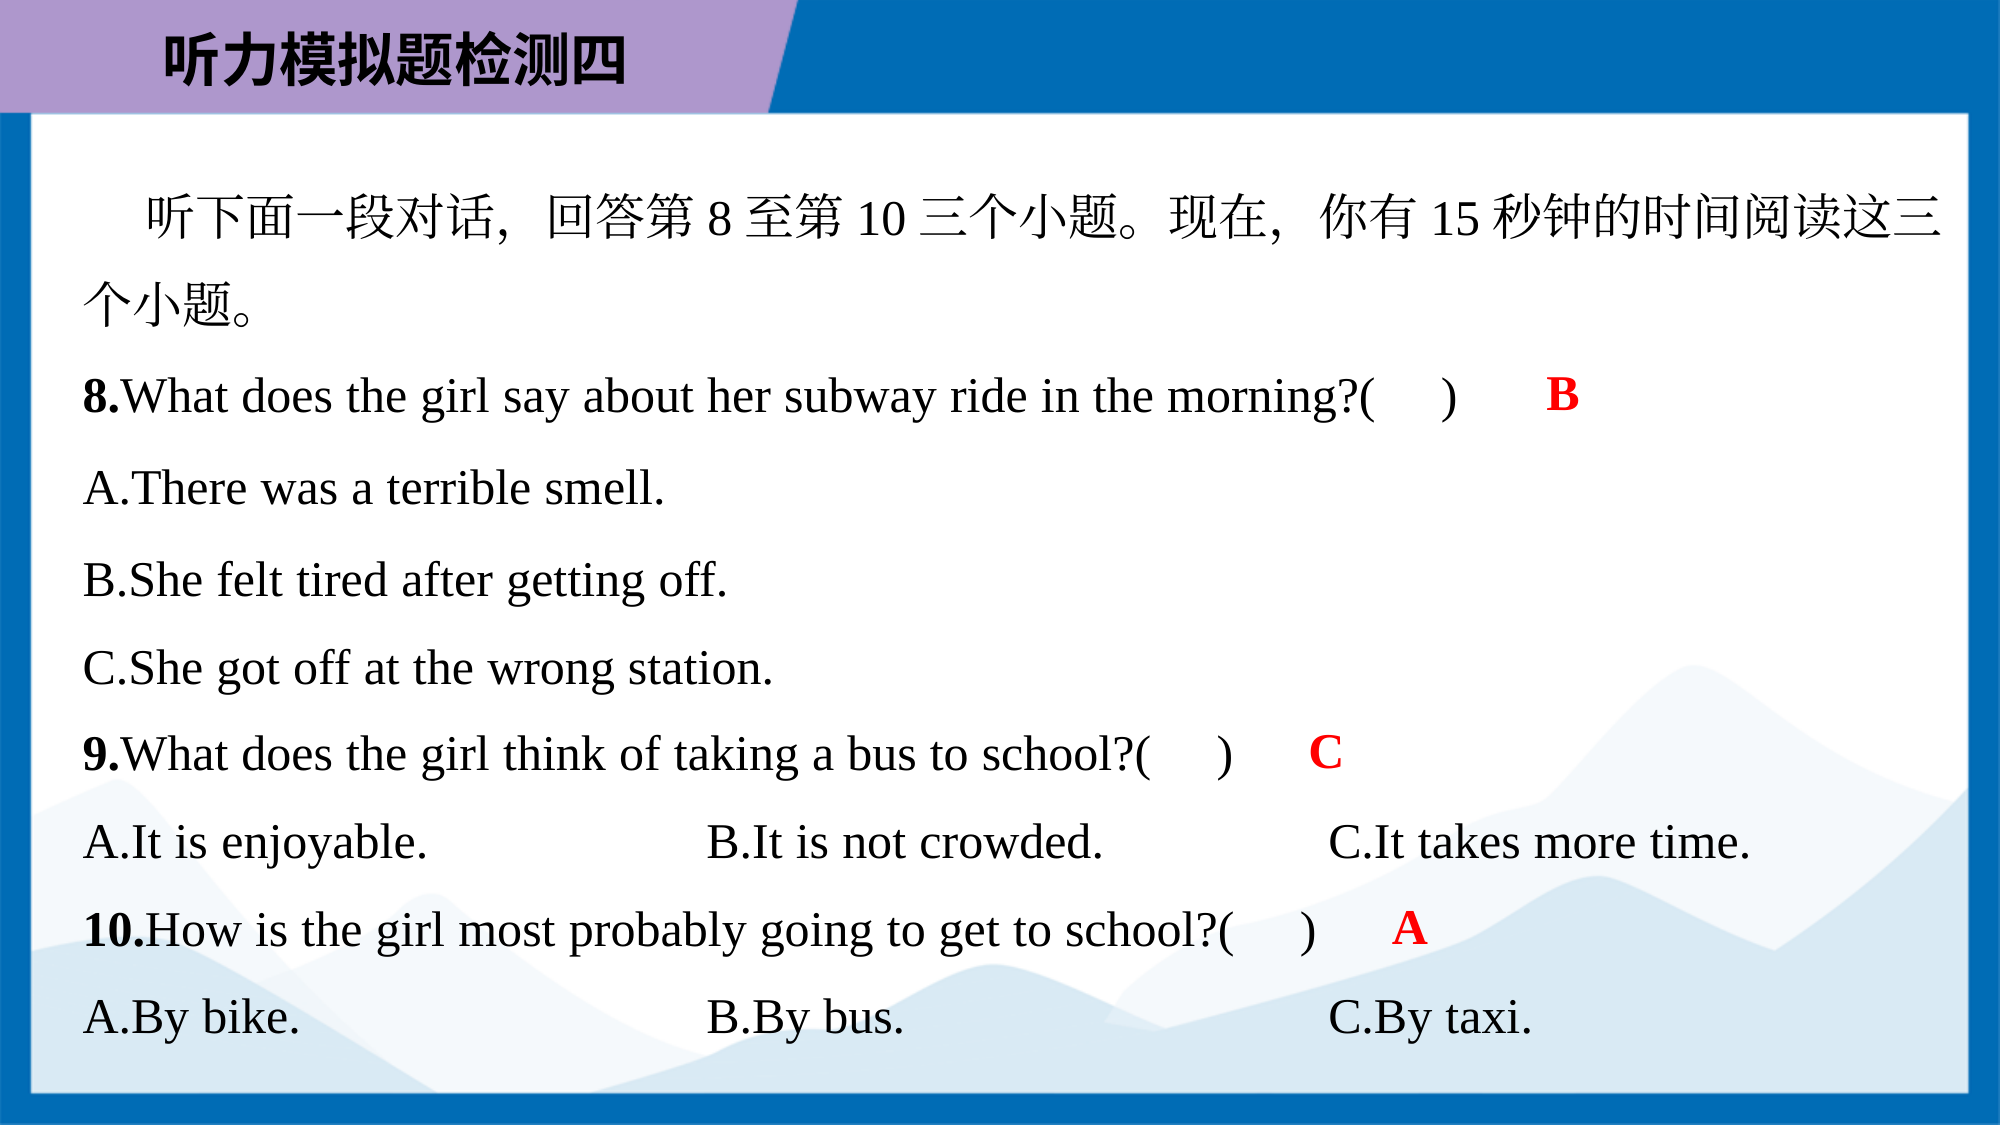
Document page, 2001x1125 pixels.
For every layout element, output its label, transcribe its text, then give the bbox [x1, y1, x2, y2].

text_box 10.How is the girl most probably going to get to school?( ) [82, 868, 1917, 947]
text_box A [1373, 866, 1447, 946]
text_box 9.What does the girl think of taking a bus to school?( ) [82, 693, 1917, 771]
text_box A.There was a terrible smell. B.She felt tired after getting off. C.She got off at the wrong station. [82, 423, 1917, 685]
text_box 8.What does the girl say about her subway ride in the morning?( ) [82, 334, 1917, 413]
text_box B [1528, 332, 1598, 412]
text_box 听下面一段对话，回答第8至第10三个小题。现在，你有15秒钟的时间阅读这三 个小题。 [82, 153, 1917, 324]
text_box C [1290, 691, 1363, 770]
text_box A.It is enjoyable. B.It is not crowded. C.It takes more time. [82, 780, 1917, 859]
picture [0, 0, 2000, 1125]
text_box A.By bike. B.By bus. C.By taxi. [82, 956, 1917, 1034]
